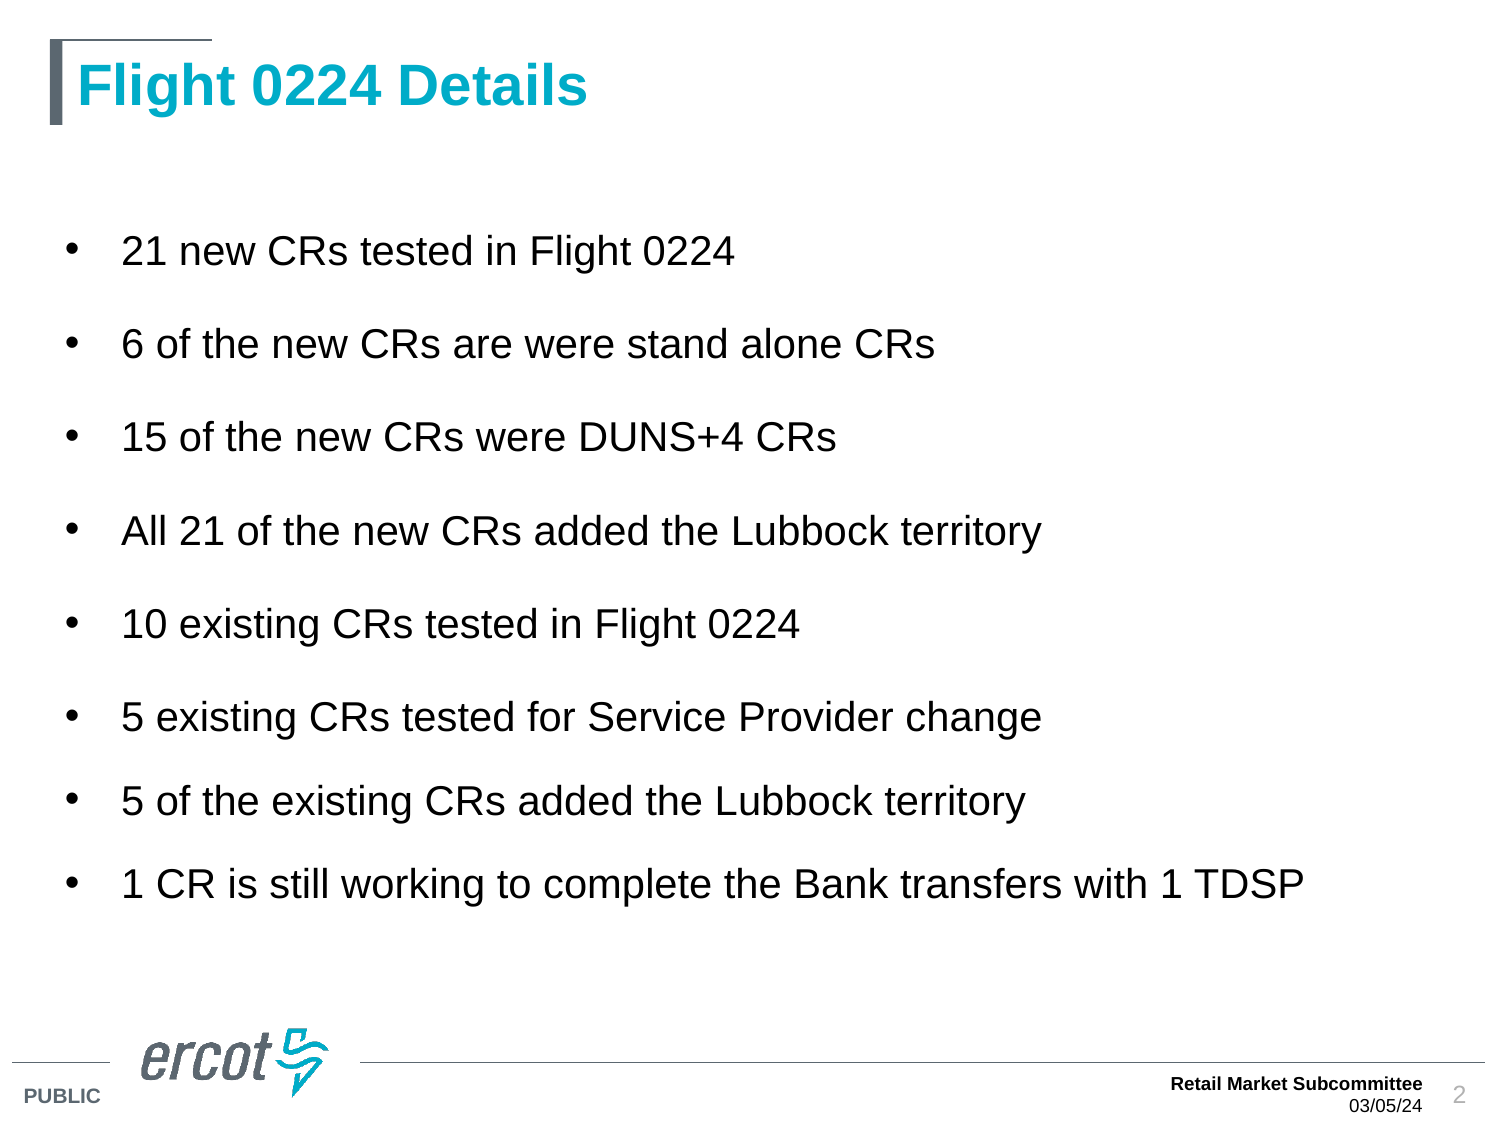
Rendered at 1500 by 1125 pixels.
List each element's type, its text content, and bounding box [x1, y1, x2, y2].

list 21 new CRs tested in Flight 0224 6 of the new CRs are were stand alone CRs 15 of the new CRs were DUNS+4 CRs All 21 of the new CRs added the Lubbock territory 10 existing CRs tested in Flight 0224 5 existing CRs tested for Service Provider change 5 of the existing CRs added the Lubbock territory 1 CR is still working to complete the Bank transfers with 1 TDSP [50, 191, 1450, 955]
picture [137, 1024, 332, 1100]
title Flight 0224 Details [62, 39, 1450, 191]
text_box Retail Market Subcommittee 03/05/24 [1149, 1064, 1438, 1125]
slide_number 2 [1438, 1076, 1475, 1112]
